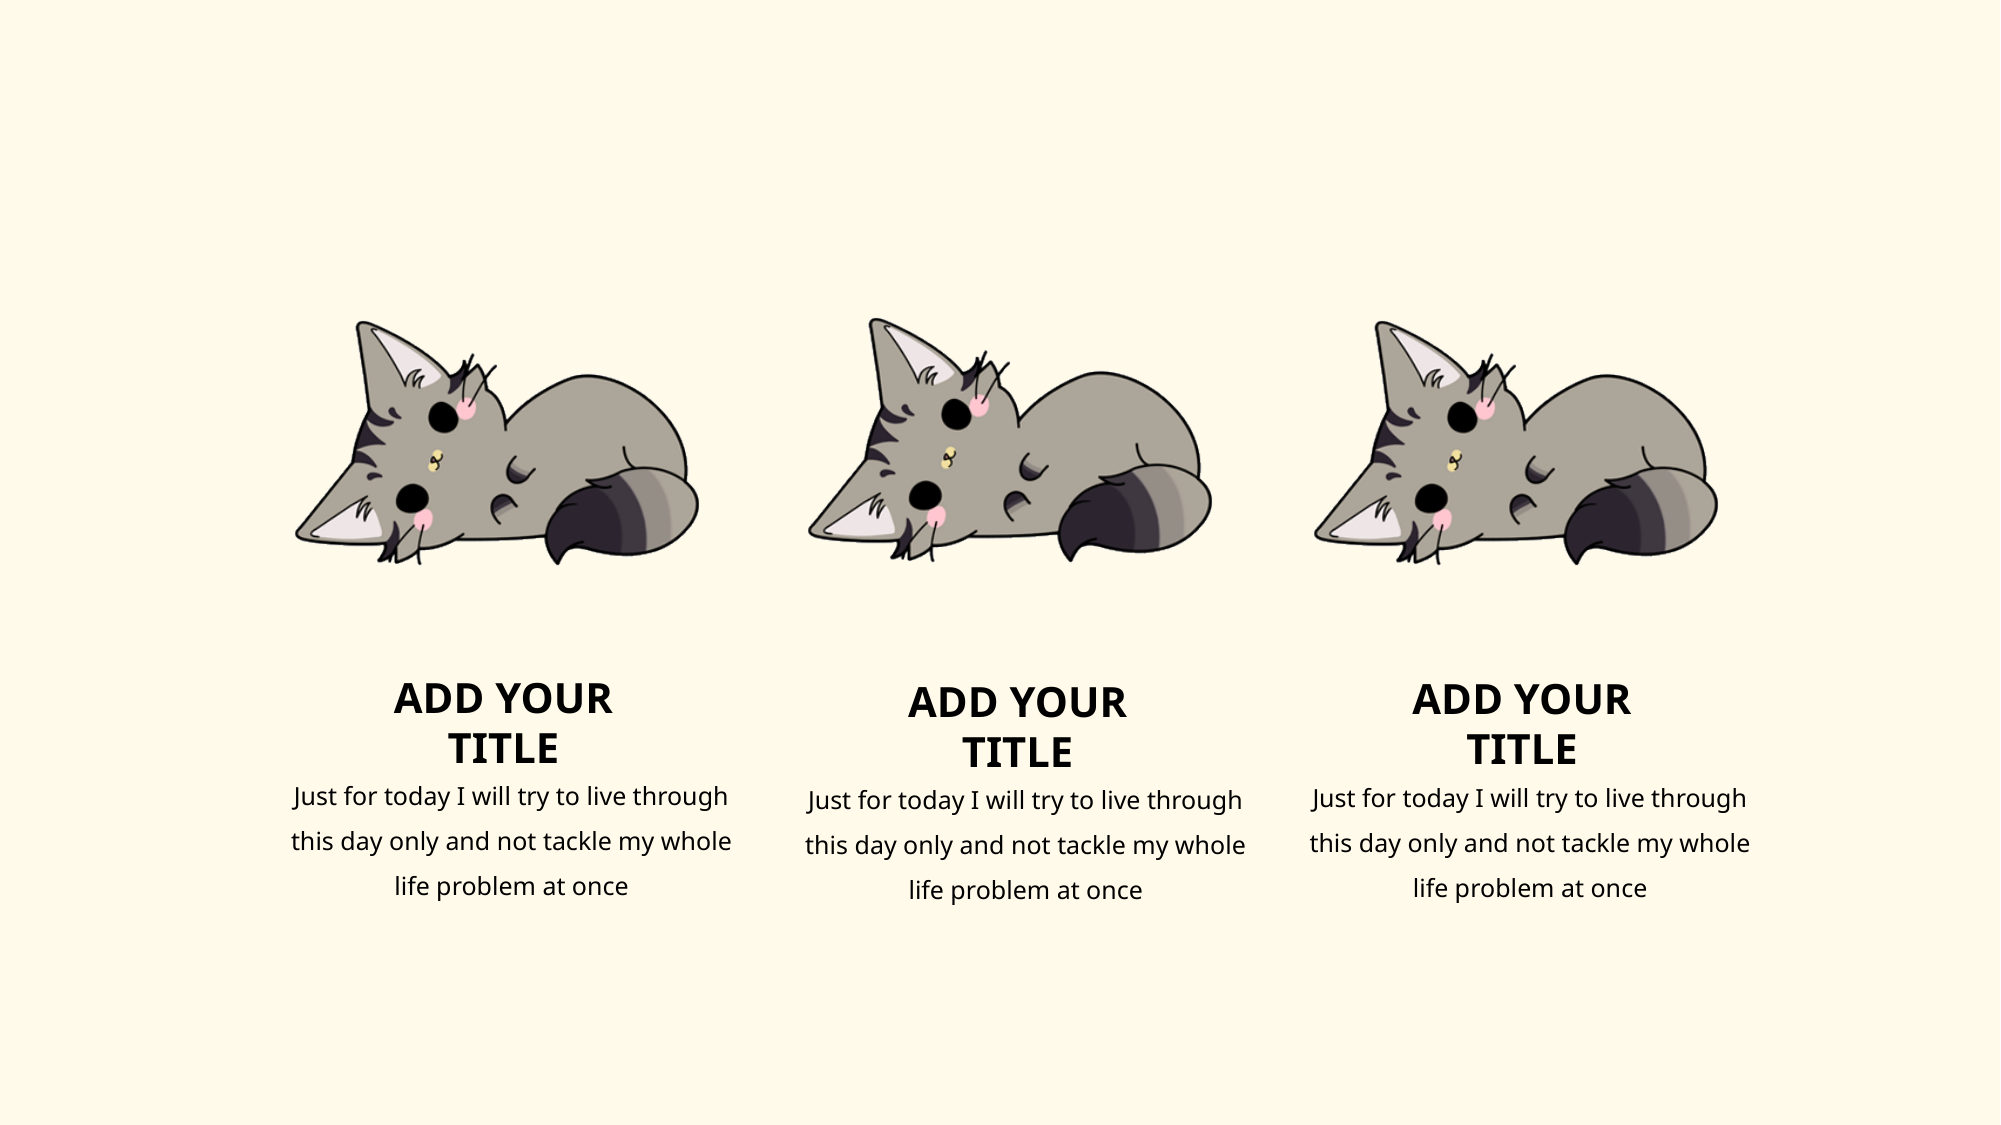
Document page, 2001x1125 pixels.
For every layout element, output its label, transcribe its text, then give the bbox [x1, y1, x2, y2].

text_box ADD YOUR TITLE [845, 667, 1191, 762]
picture [1293, 315, 1730, 576]
picture [274, 315, 711, 576]
text_box Just for today I will try to live through this day only and not tackle my whole life problem at once [274, 758, 750, 908]
text_box ADD YOUR TITLE [331, 664, 676, 758]
text_box ADD YOUR TITLE [1349, 665, 1695, 760]
text_box Just for today I will try to live through this day only and not tackle my whole life problem at once [788, 762, 1264, 912]
text_box Just for today I will try to live through this day only and not tackle my whole life problem at once [1292, 760, 1768, 910]
picture [787, 312, 1224, 573]
